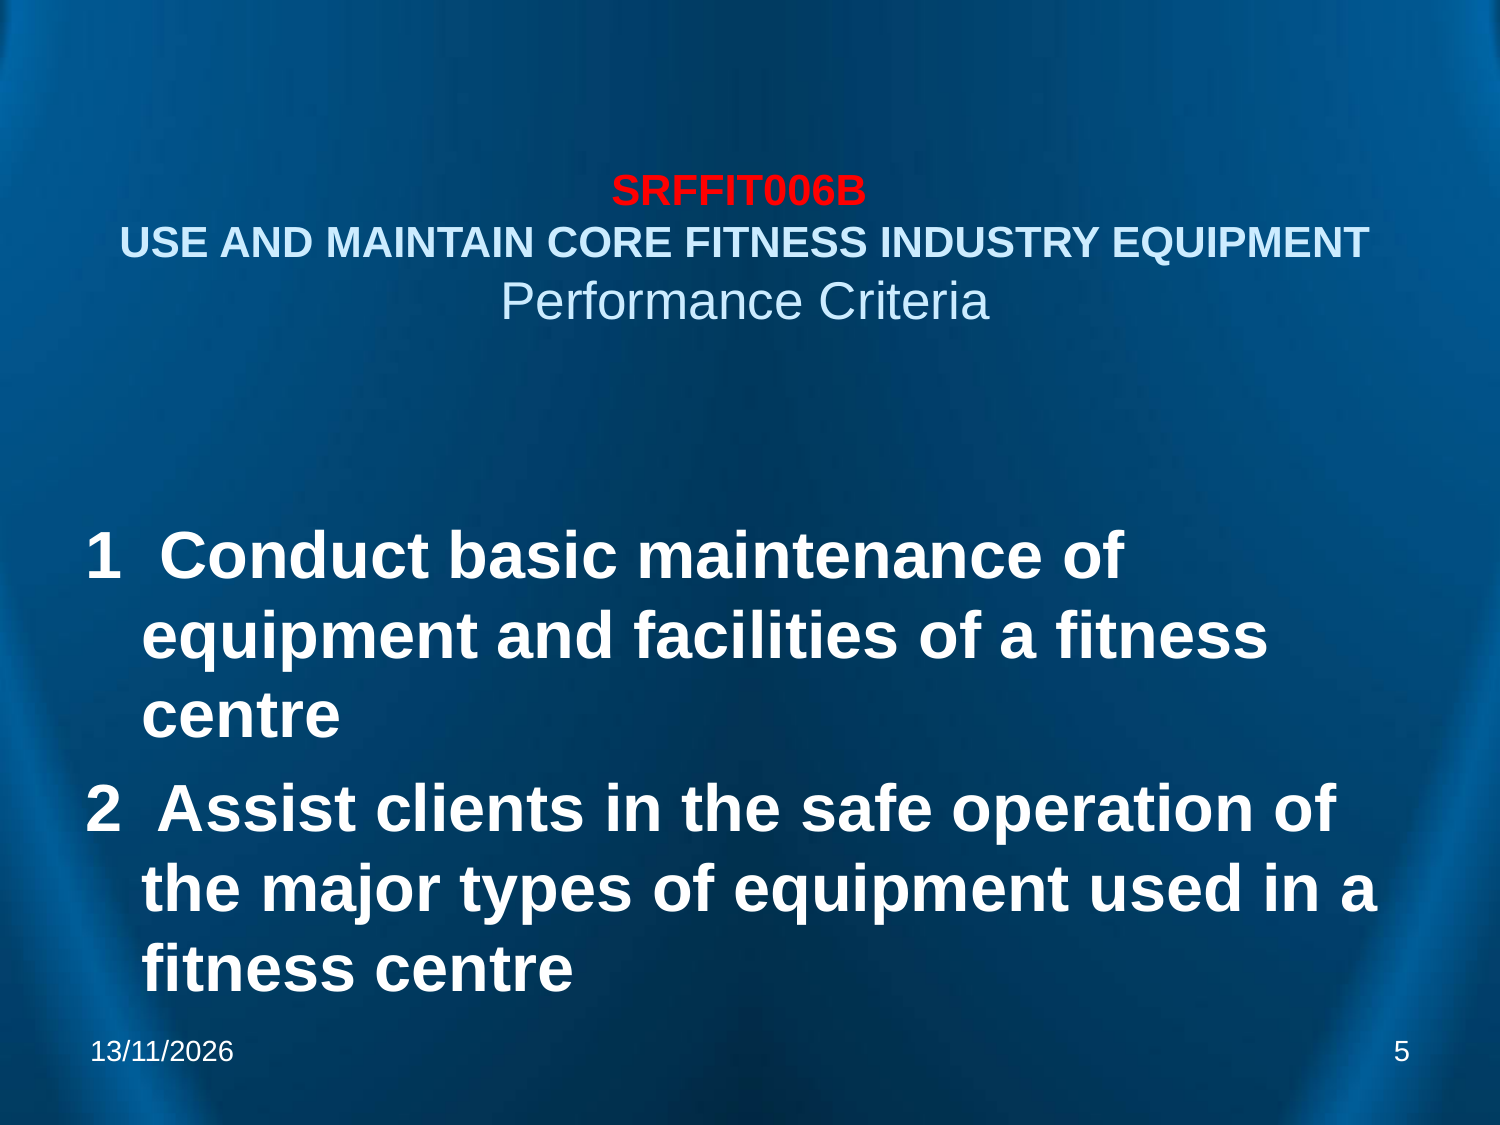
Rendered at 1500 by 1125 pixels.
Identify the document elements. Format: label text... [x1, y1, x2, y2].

title SRFFIT006B USE AND MAINTAIN CORE FITNESS INDUSTRY EQUIPMENT Performance Criteria [70, 152, 1421, 341]
slide_number 5 [1074, 1024, 1426, 1103]
picture [0, 0, 1500, 1125]
list 1 Conduct basic maintenance of equipment and facilities of a fitness centre 2 Assist clients in the safe operation of the major types of equipment used in a fitness centre [70, 503, 1421, 1083]
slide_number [74, 1024, 426, 1103]
